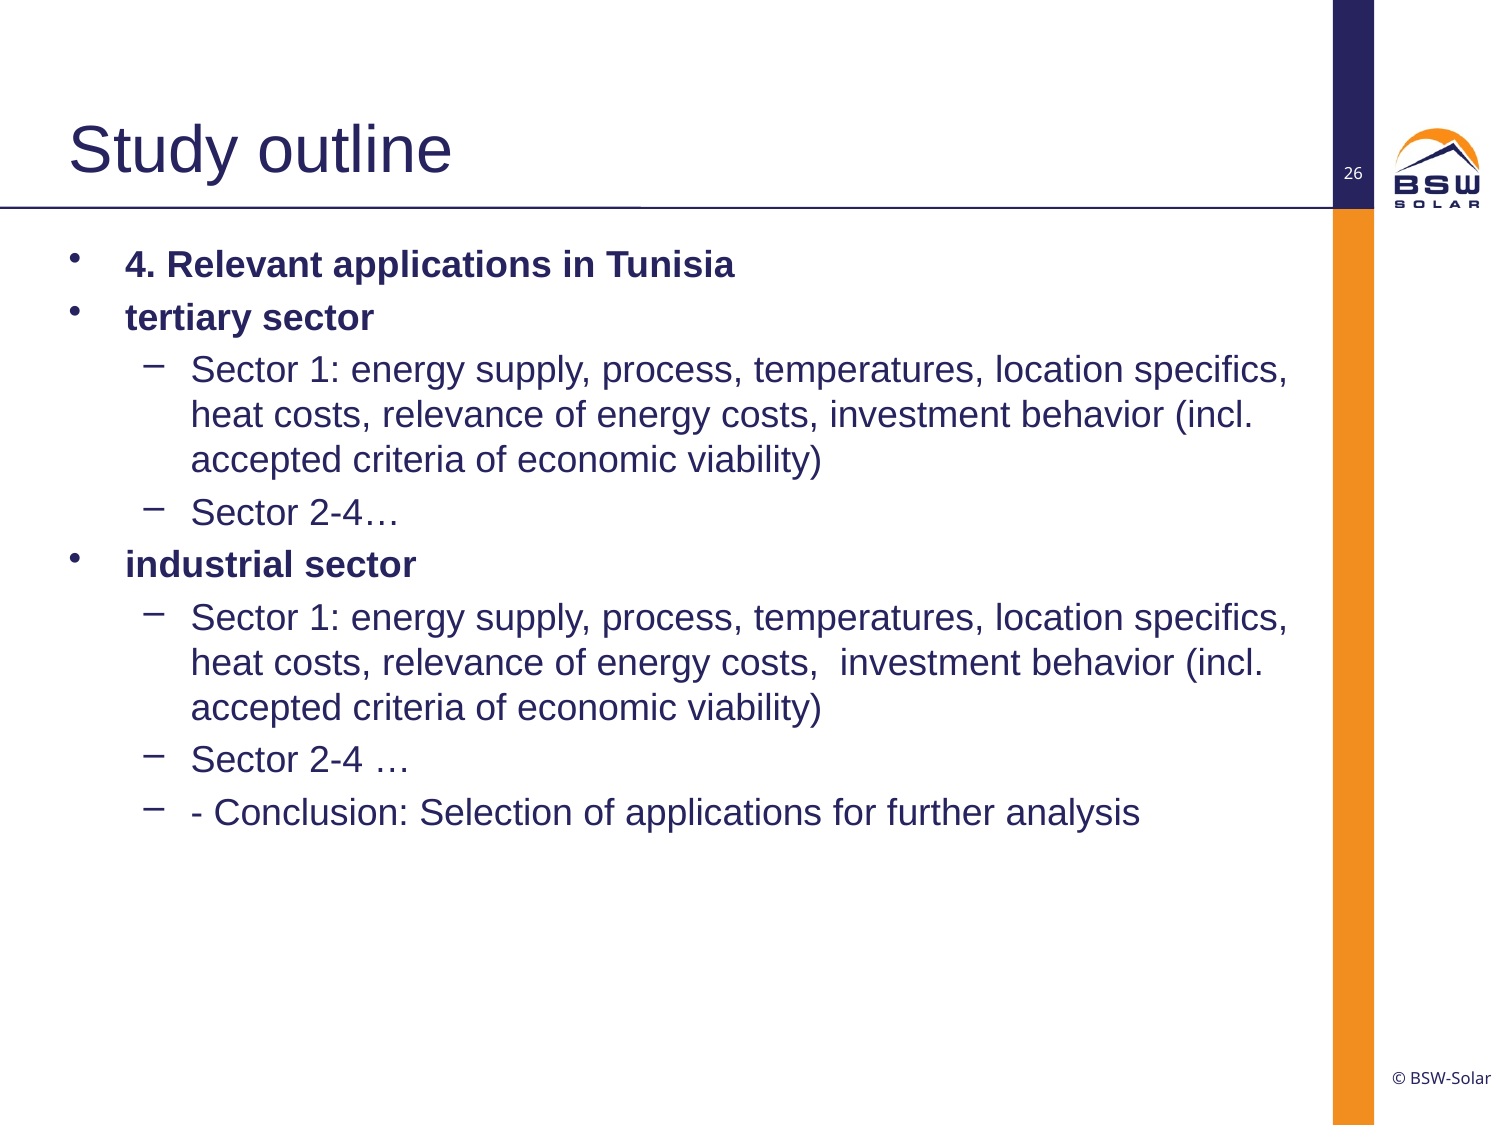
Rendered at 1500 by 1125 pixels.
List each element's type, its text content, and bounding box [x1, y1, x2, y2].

picture [1391, 125, 1482, 208]
footer © BSW-Solar [1392, 924, 1500, 1088]
list 4. Relevant applications in Tunisia tertiary sector Sector 1: energy supply, process, temperatures, location specifics, heat costs, relevance of energy costs, investment behavior (incl. accepted criteria of economic viability) Sector 2-4… industrial sector Sector 1: energy supply, process, temperatures, location specifics, heat costs, relevance of energy costs, investment behavior (incl. accepted criteria of economic viability) Sector 2-4 … - Conclusion: Selection of applications for further analysis [68, 240, 1305, 1086]
slide_number 26 [1332, 81, 1375, 186]
title Study outline [68, 0, 1263, 187]
